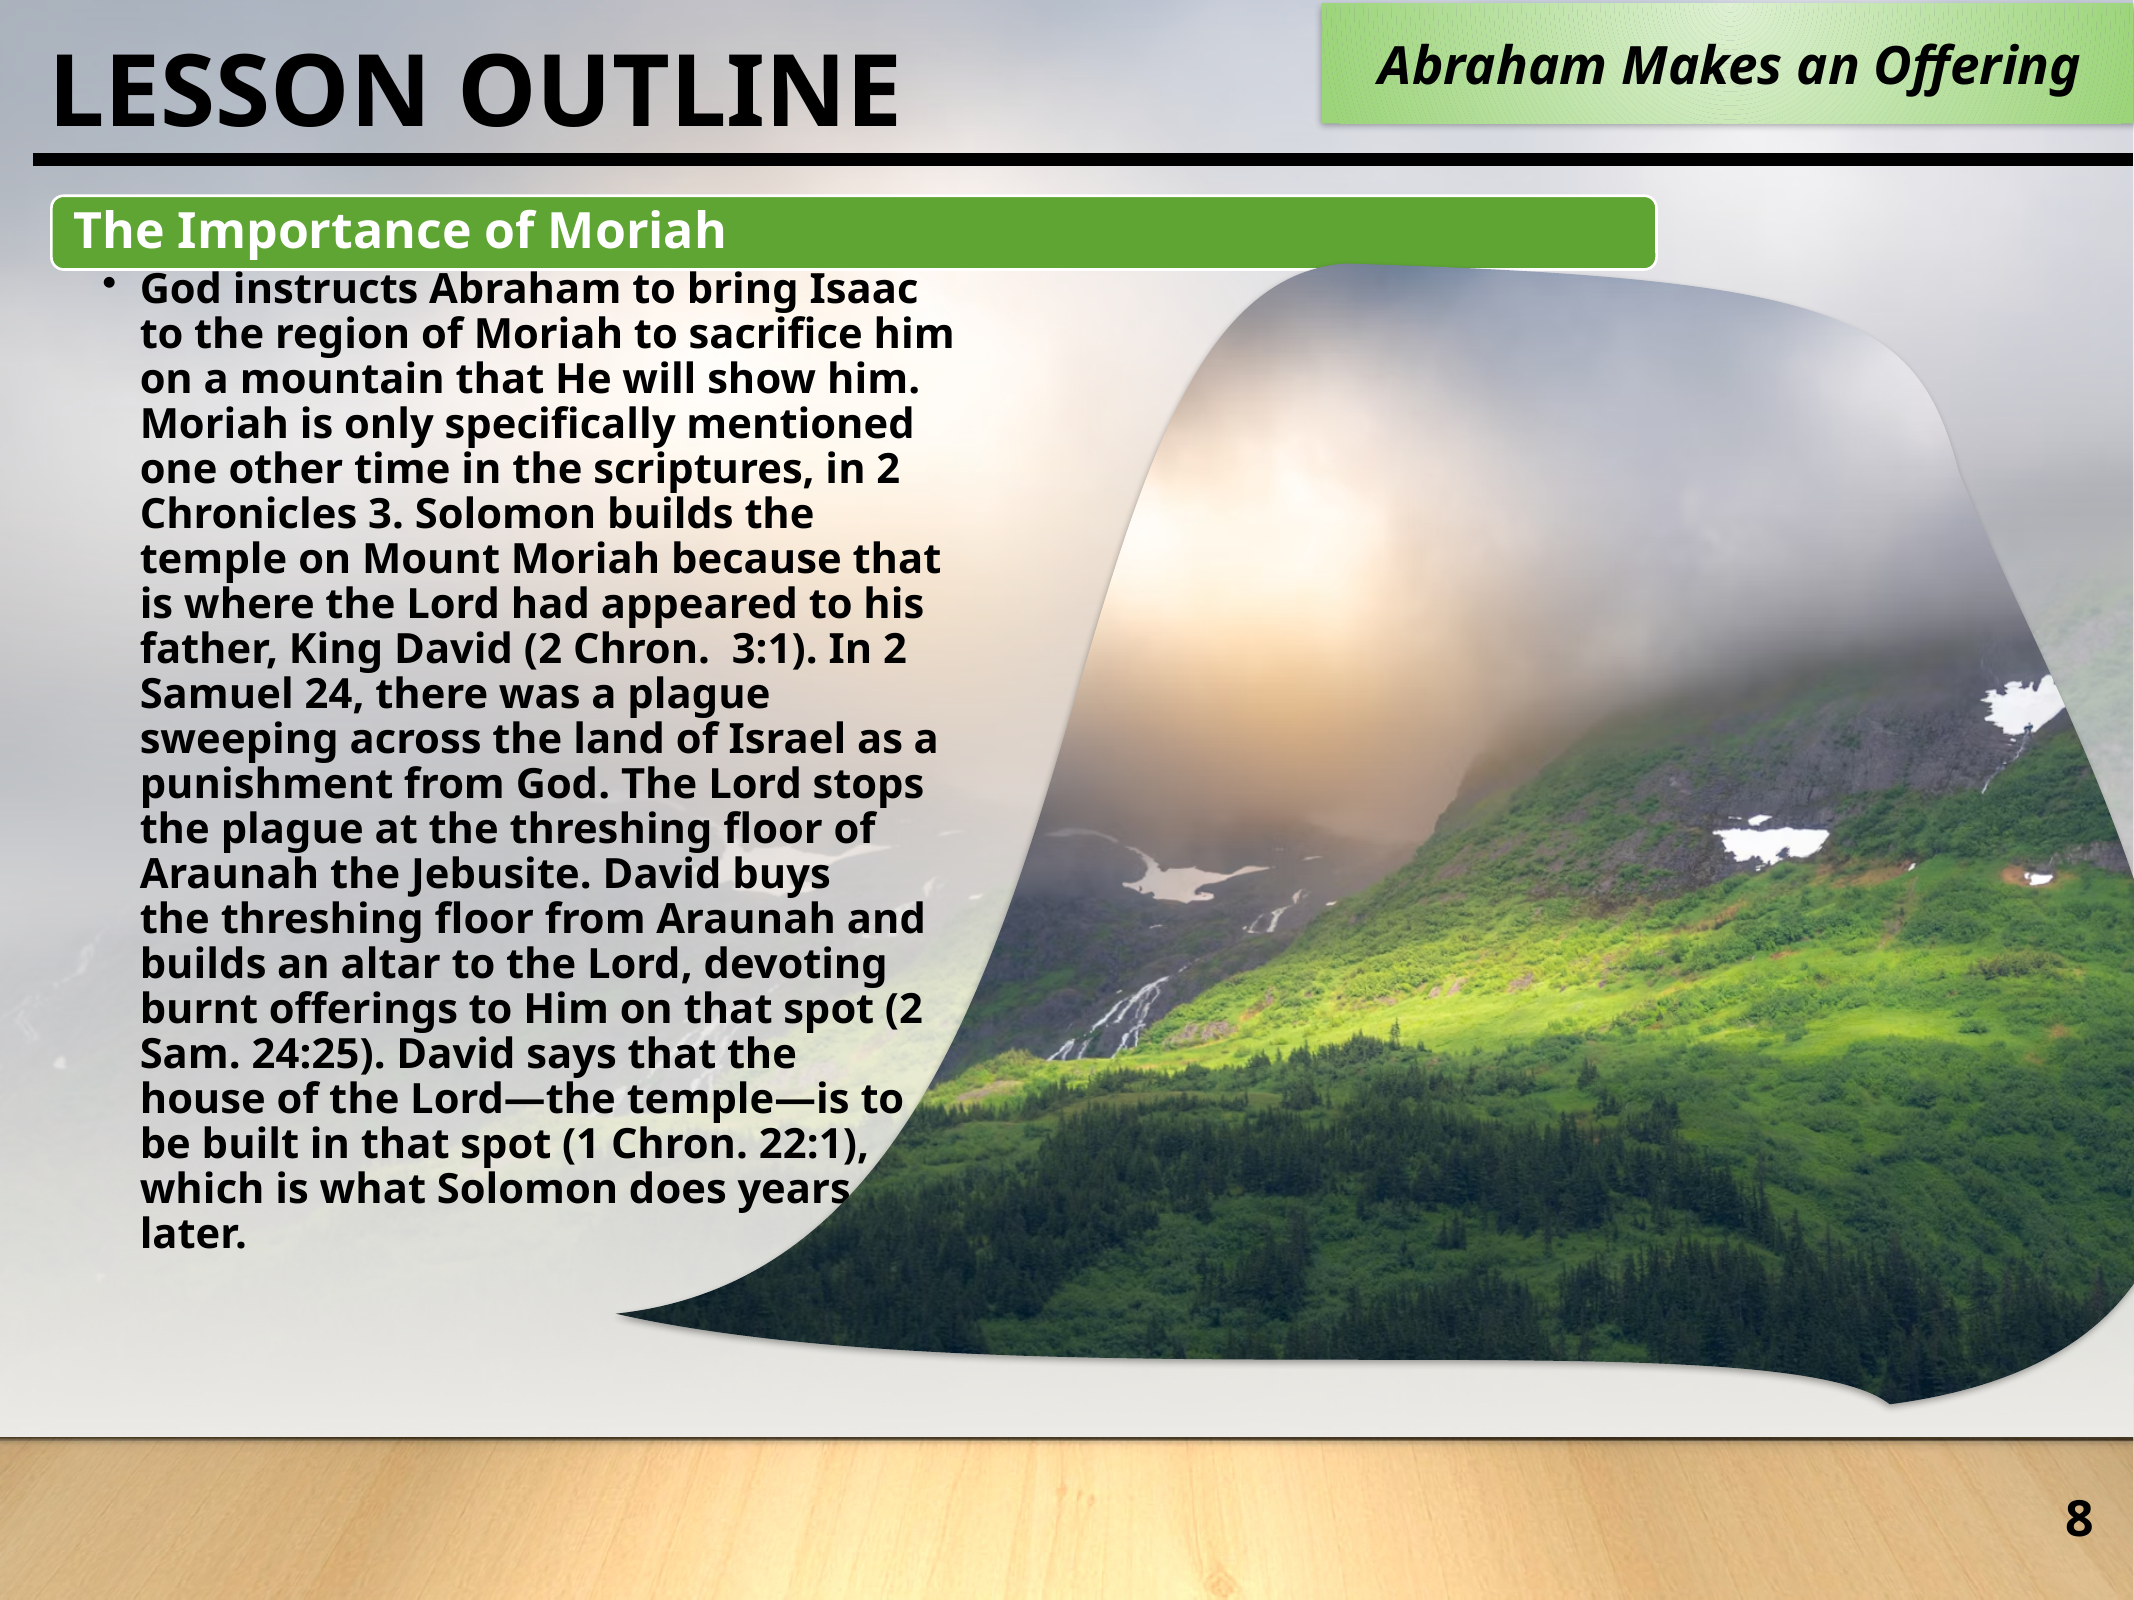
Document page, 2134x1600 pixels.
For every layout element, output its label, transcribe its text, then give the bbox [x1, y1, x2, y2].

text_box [51, 195, 1657, 1087]
text_box Abraham Makes an Offering [1321, 3, 2134, 124]
text_box [614, 280, 2134, 1406]
text_box LESSON OUTLINE [33, 18, 1492, 153]
text_box 8 [1923, 1479, 2109, 1597]
picture [0, 1437, 2134, 1600]
